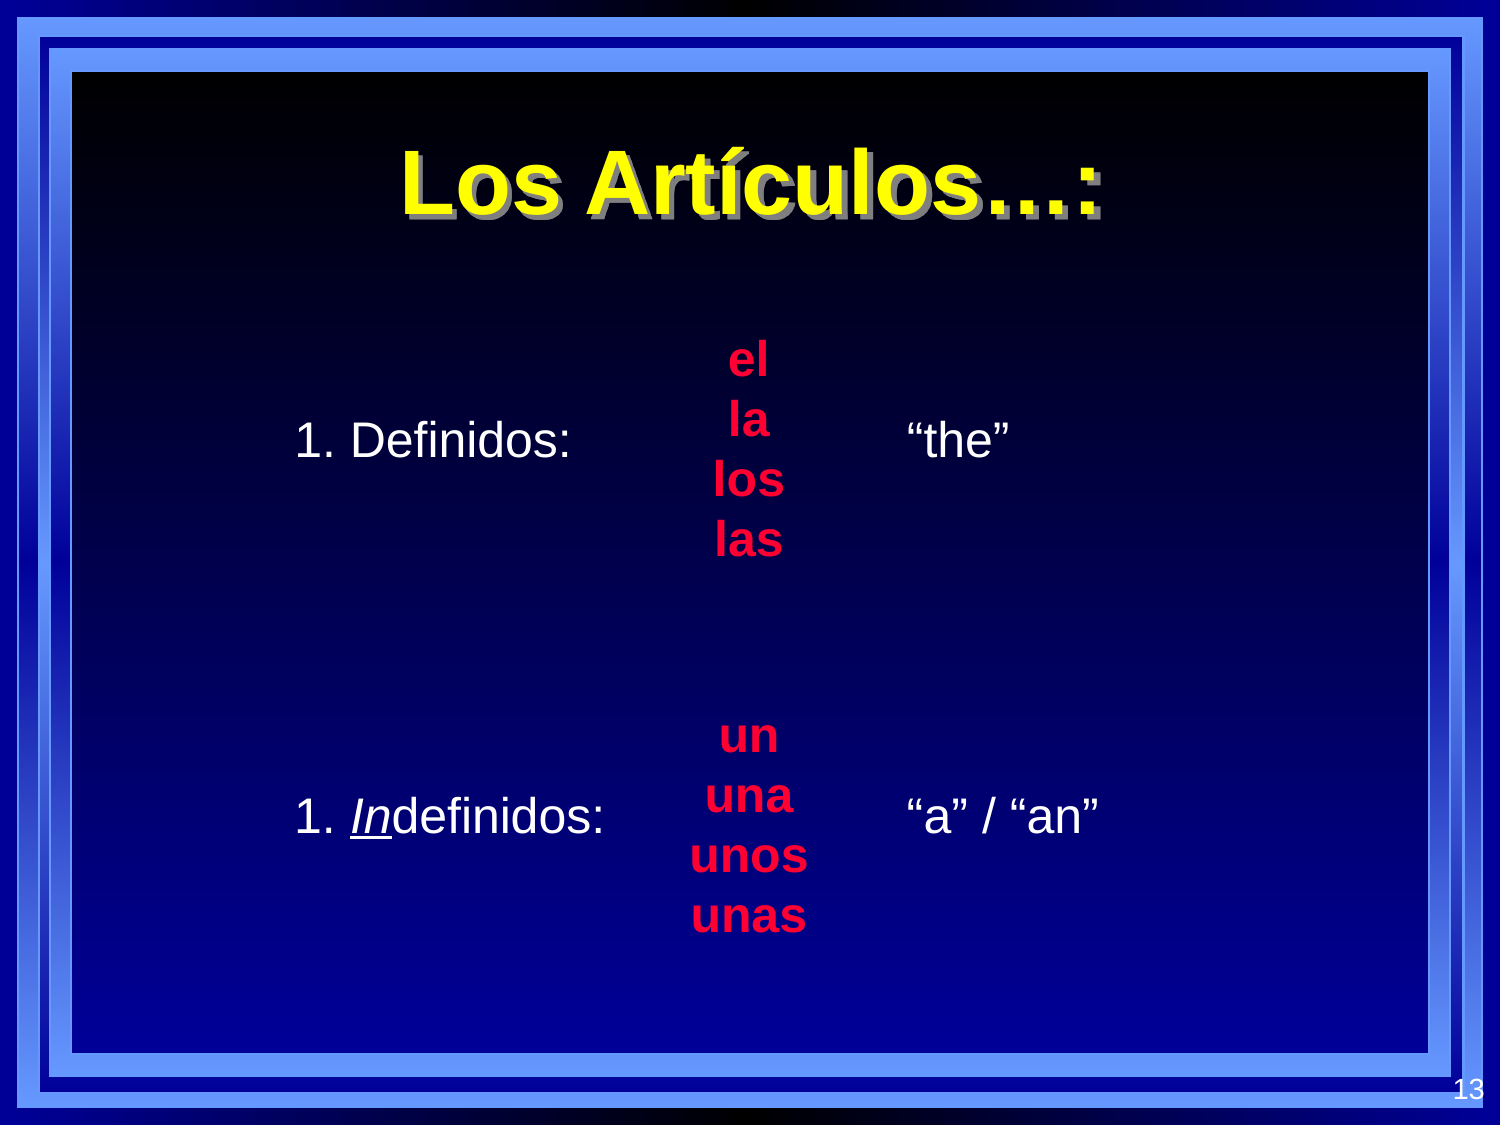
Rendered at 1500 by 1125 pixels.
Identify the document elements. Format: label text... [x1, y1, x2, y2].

text_box Los Artículos…: [384, 115, 1119, 241]
text_box 1. Indefinidos: [279, 776, 621, 851]
text_box “the” [892, 399, 1025, 475]
text_box 1. Definidos: [279, 399, 588, 475]
slide_number 13 [1187, 1049, 1500, 1125]
text_box “a” / “an” [891, 776, 1114, 851]
text_box el la los las [697, 318, 800, 574]
text_box un una unos unas [674, 695, 824, 950]
